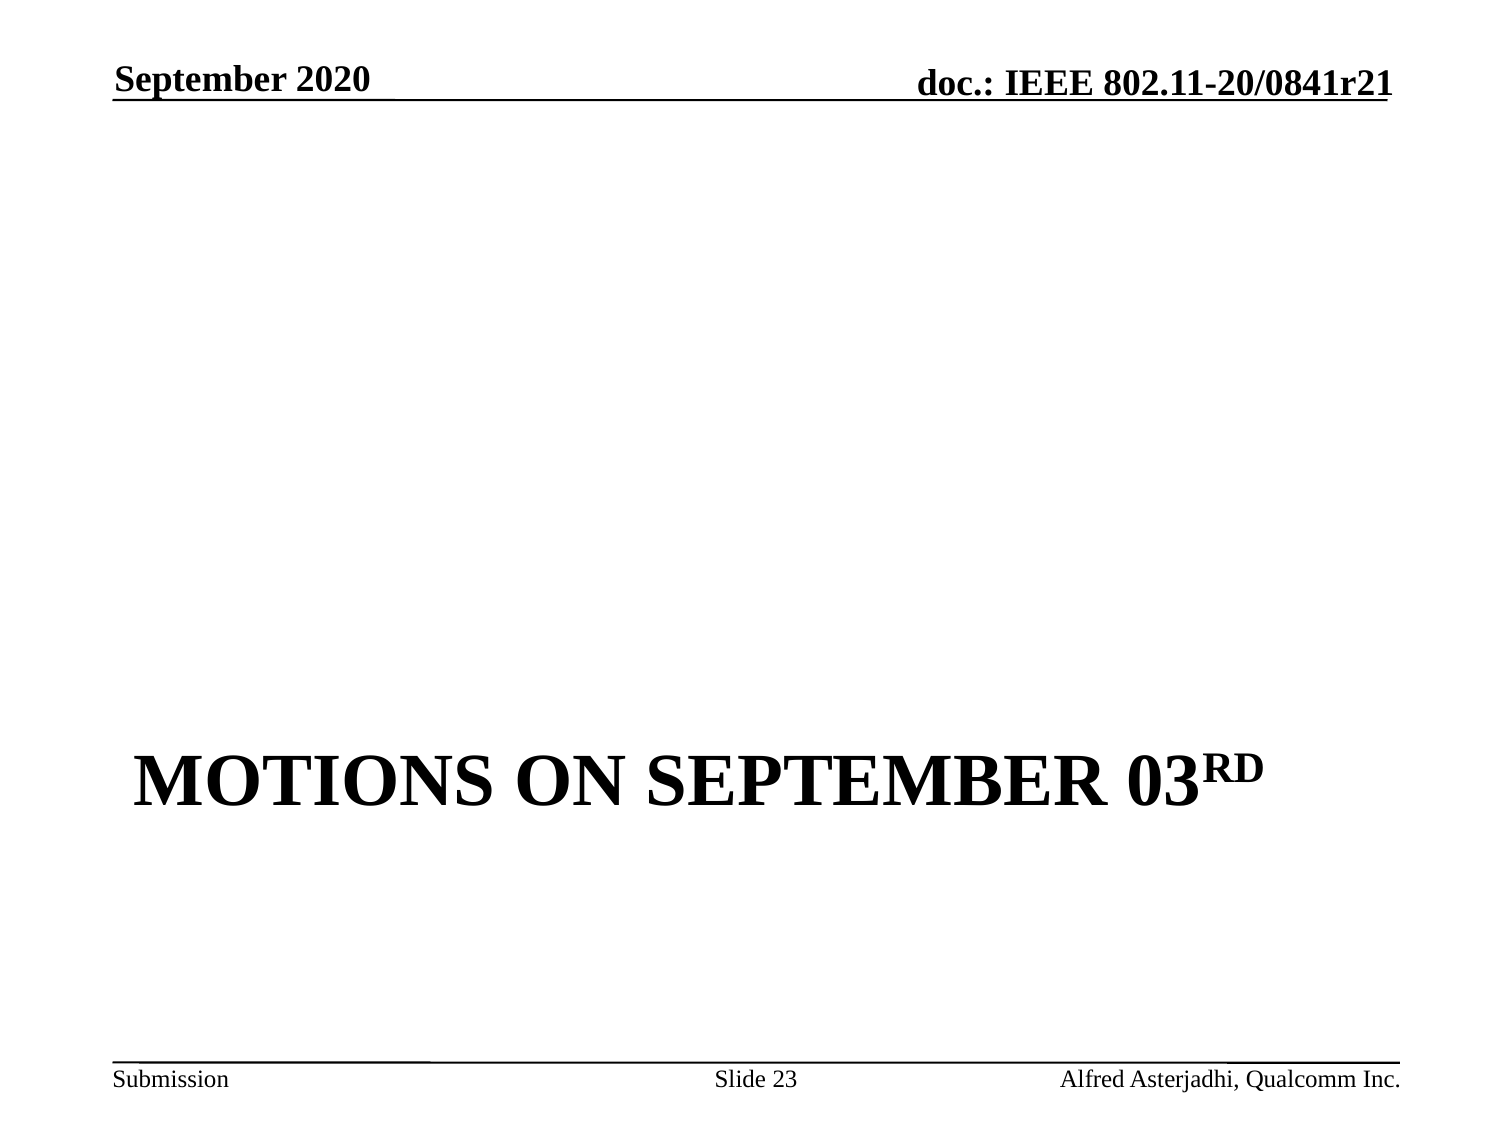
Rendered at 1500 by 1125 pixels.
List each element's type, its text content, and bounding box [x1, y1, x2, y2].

footer Alfred Asterjadhi, Qualcomm Inc. [878, 1061, 1402, 1093]
slide_number Slide 23 [712, 1061, 800, 1123]
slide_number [114, 54, 423, 100]
title Motions on September 03rd [118, 722, 1394, 947]
